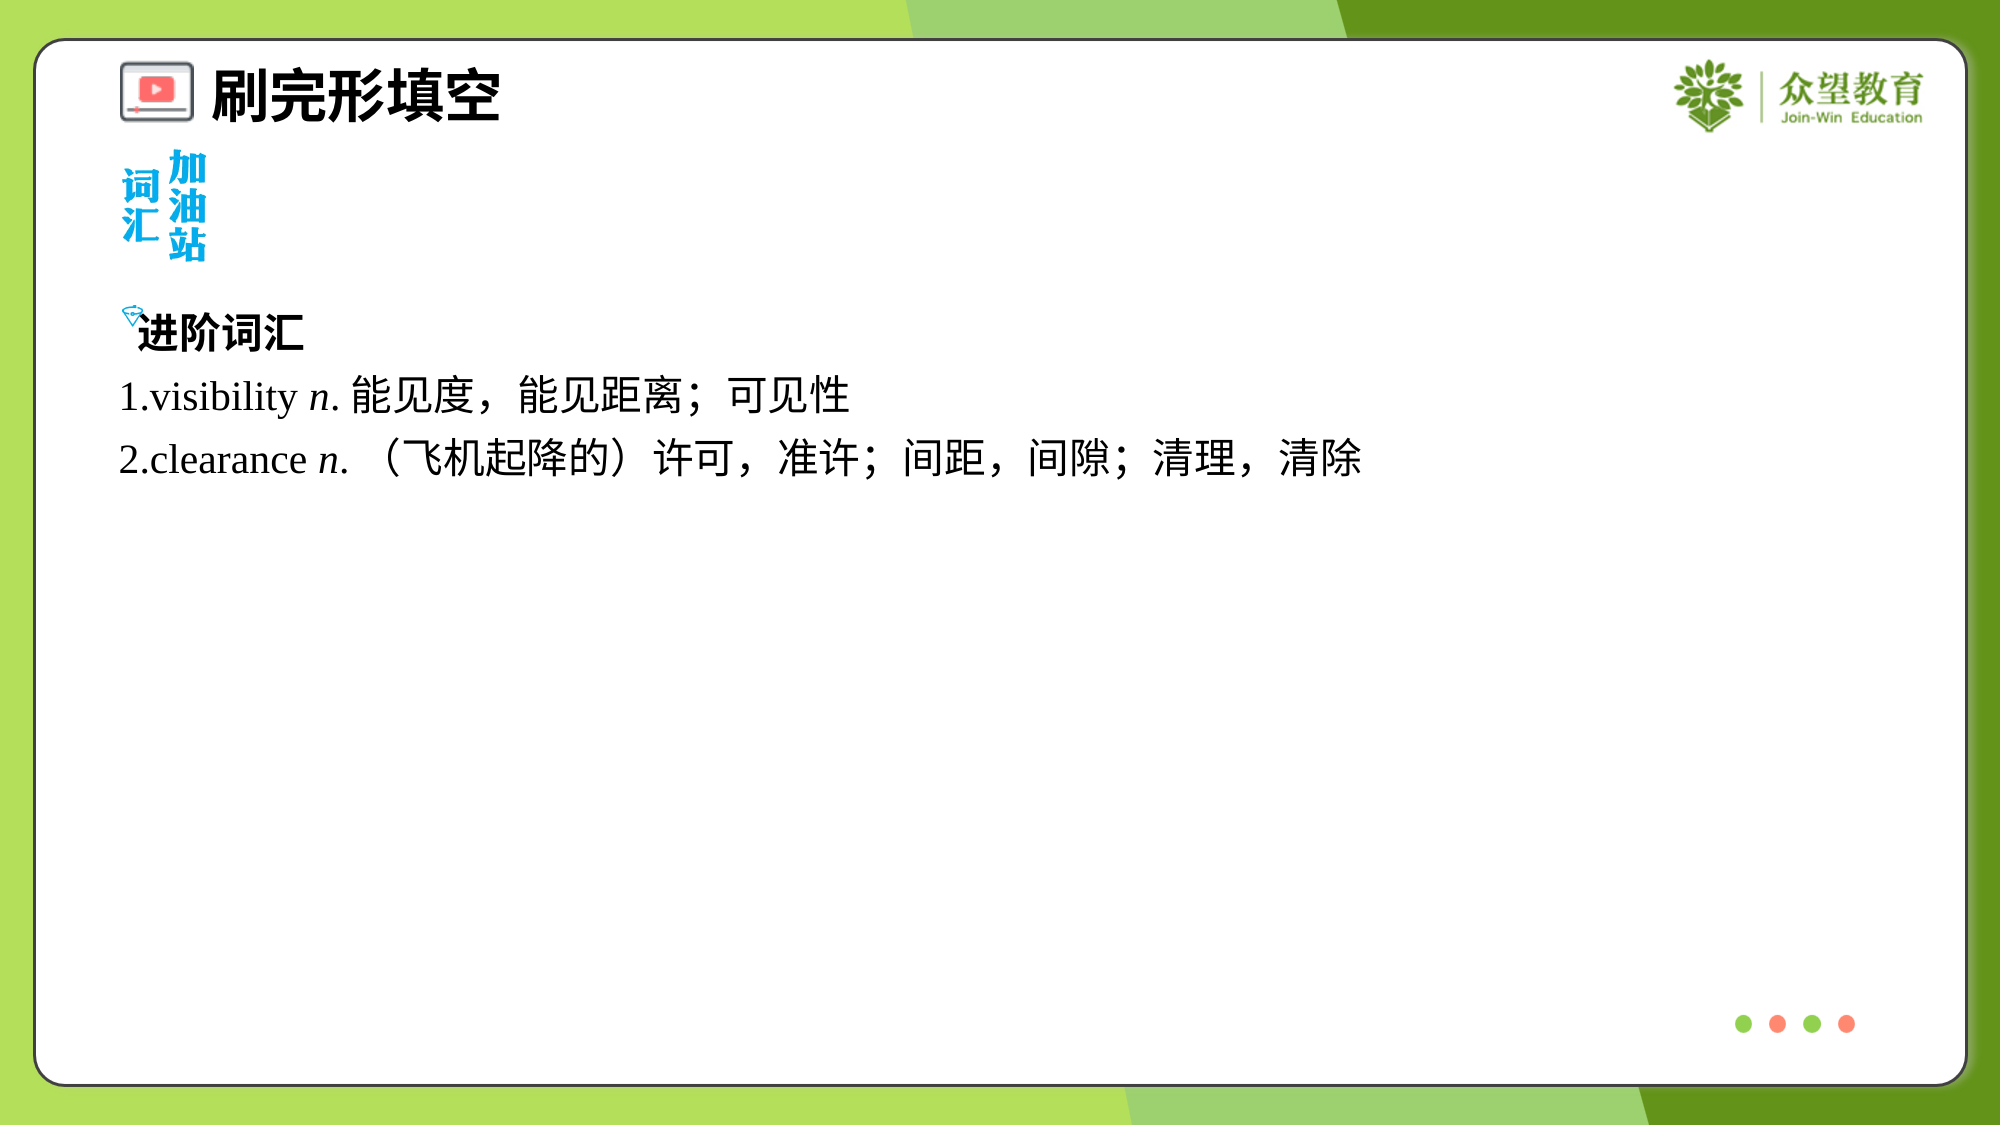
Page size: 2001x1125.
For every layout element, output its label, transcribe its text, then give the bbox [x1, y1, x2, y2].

text_box &6& 进阶词汇 1.visibility n.能见度，能见距离；可见性 2.clearance n.（飞机起降的）许可，准许；间距，间隙；清理，清除 [118, 285, 1882, 468]
picture [0, 0, 2000, 1125]
